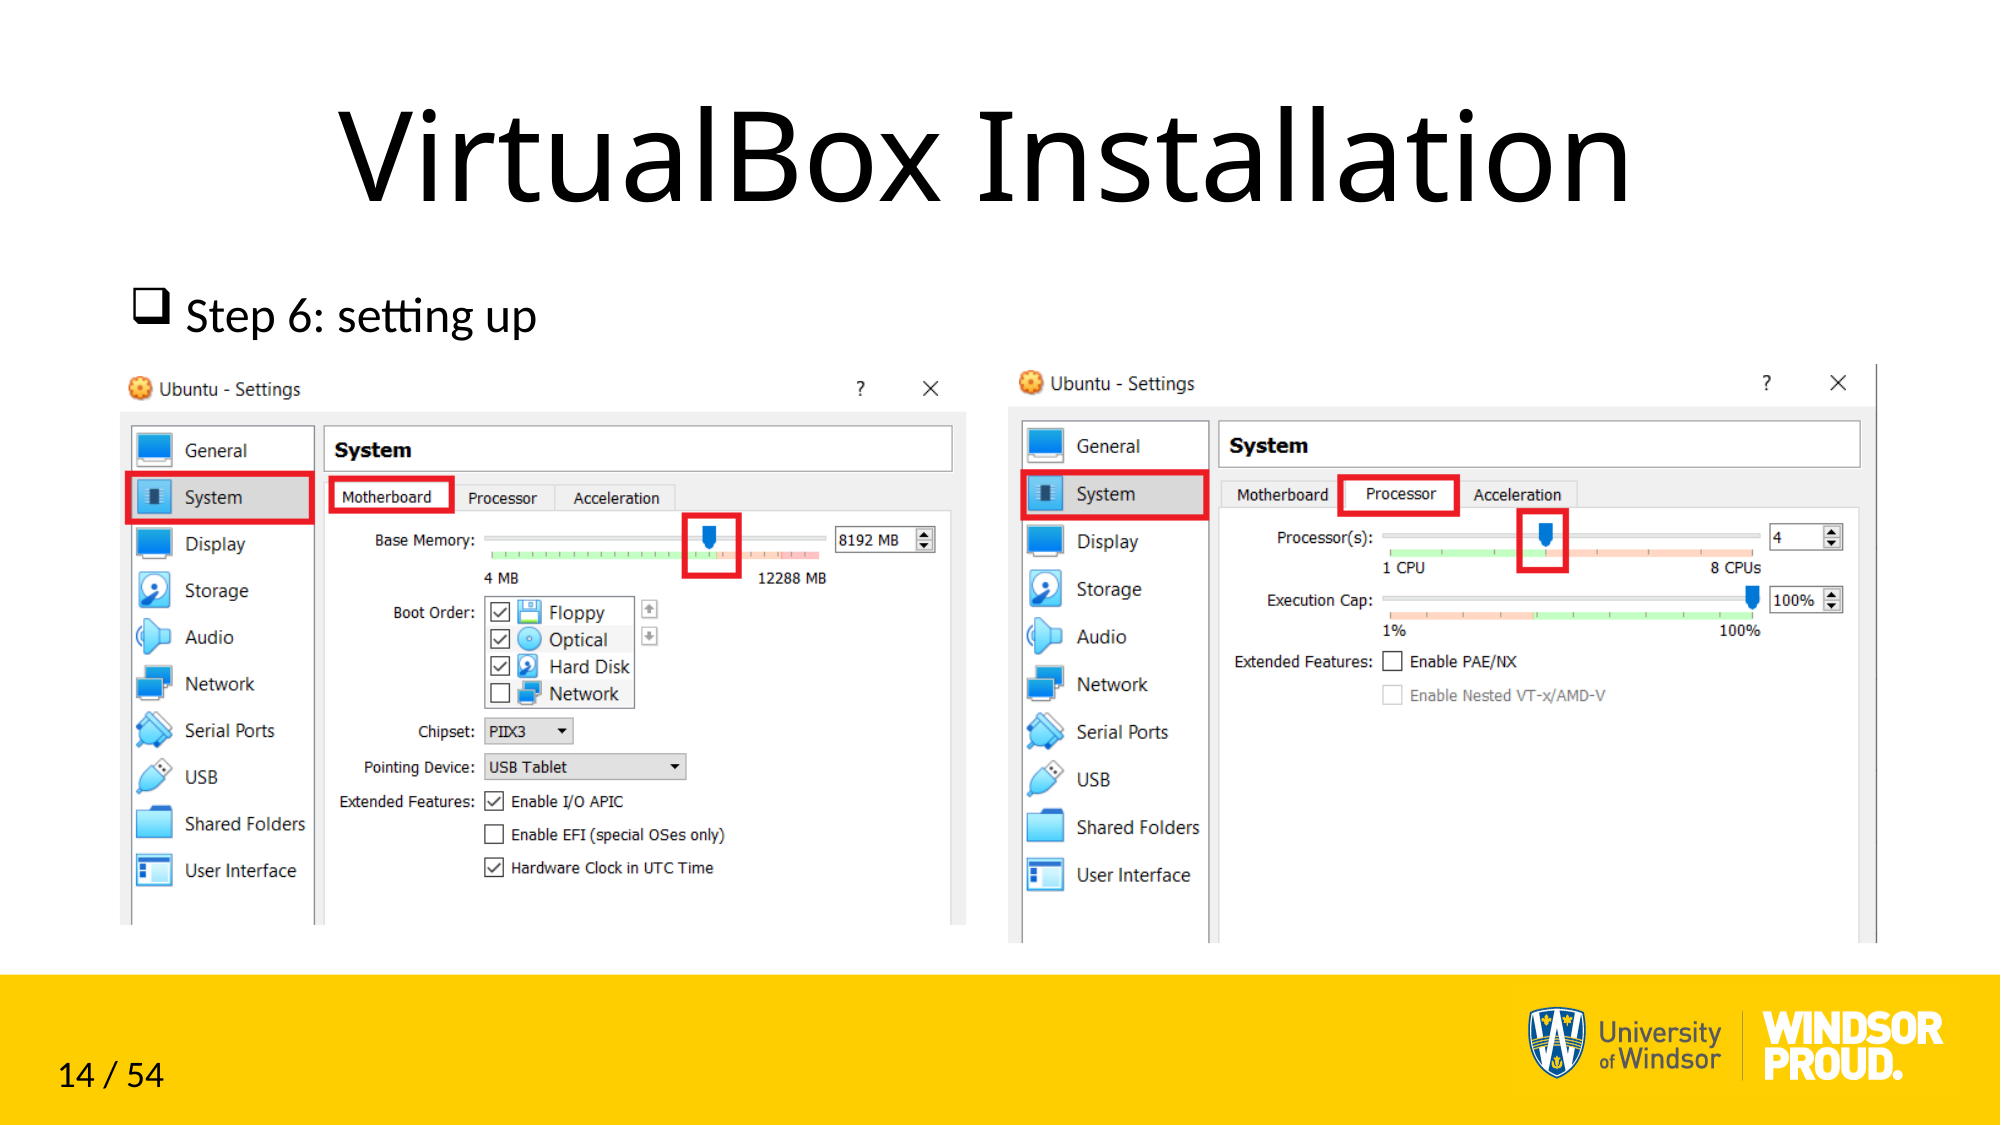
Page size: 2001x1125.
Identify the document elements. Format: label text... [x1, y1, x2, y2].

slide_number 14 [42, 1042, 525, 1103]
title VirtualBox Installation [249, 48, 1726, 237]
picture [0, 0, 2000, 1125]
subtitle Step 6: setting up [114, 281, 1893, 930]
